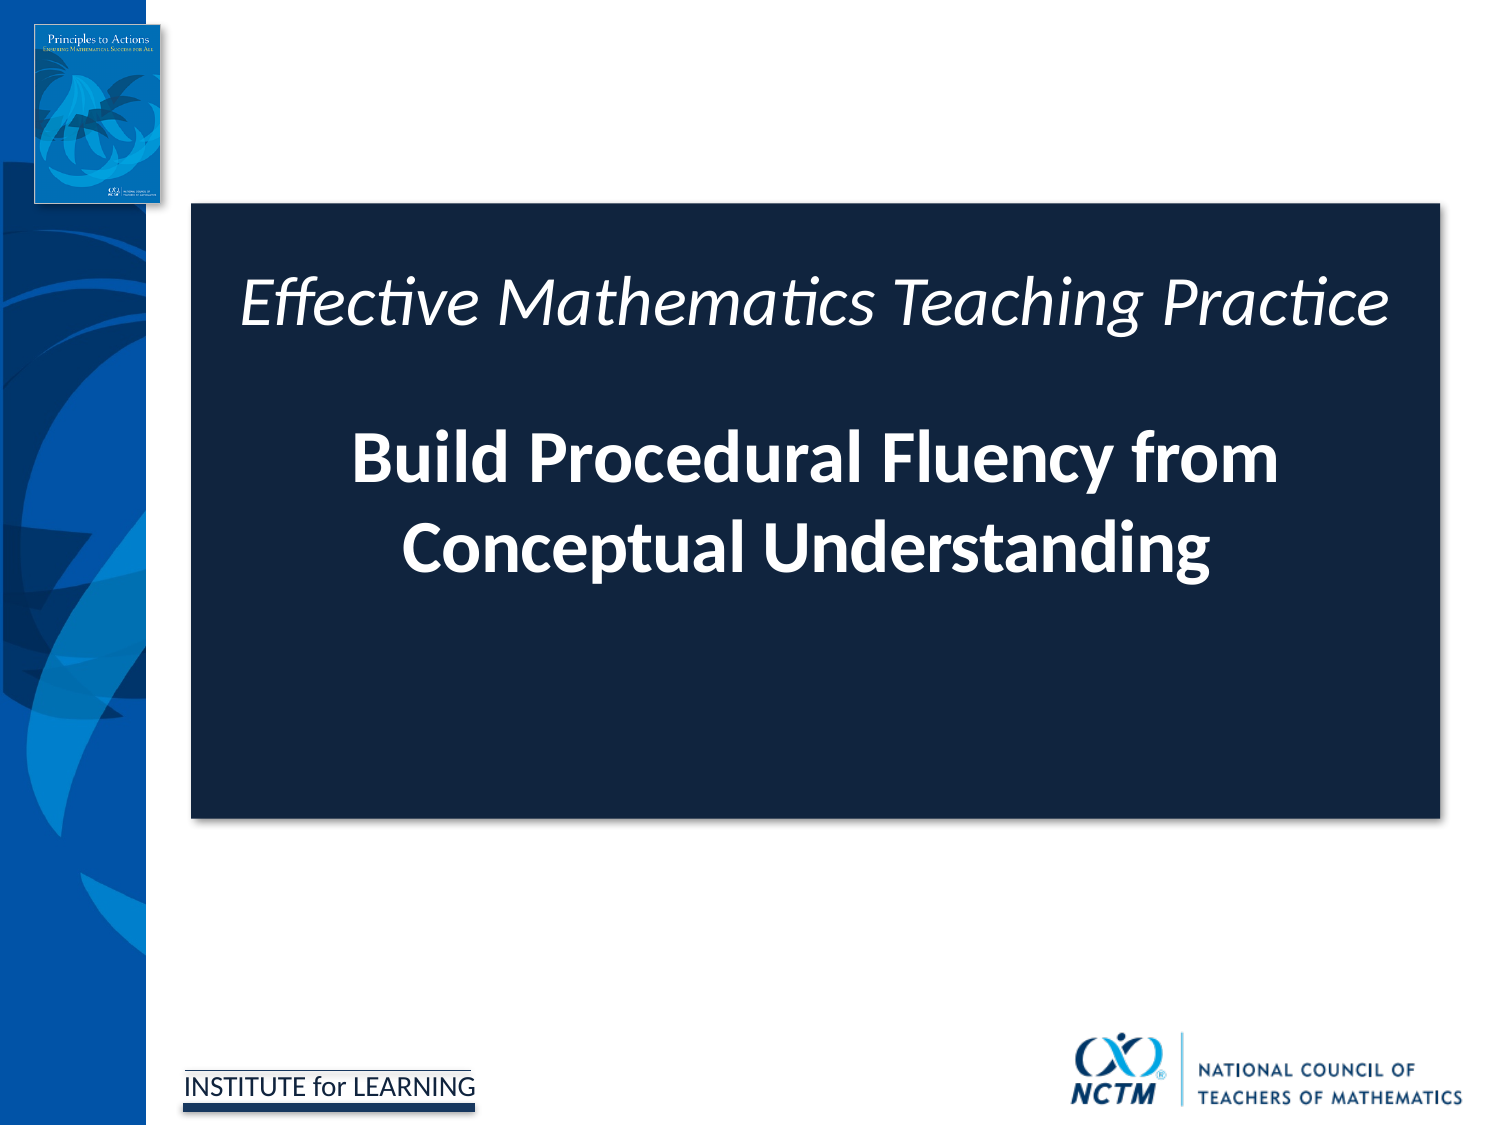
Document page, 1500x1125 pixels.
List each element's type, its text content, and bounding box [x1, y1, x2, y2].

list Effective Mathematics Teaching Practice Build Procedural Fluency from Conceptual Understanding [191, 203, 1441, 819]
picture [35, 25, 160, 203]
picture [0, 0, 146, 1125]
